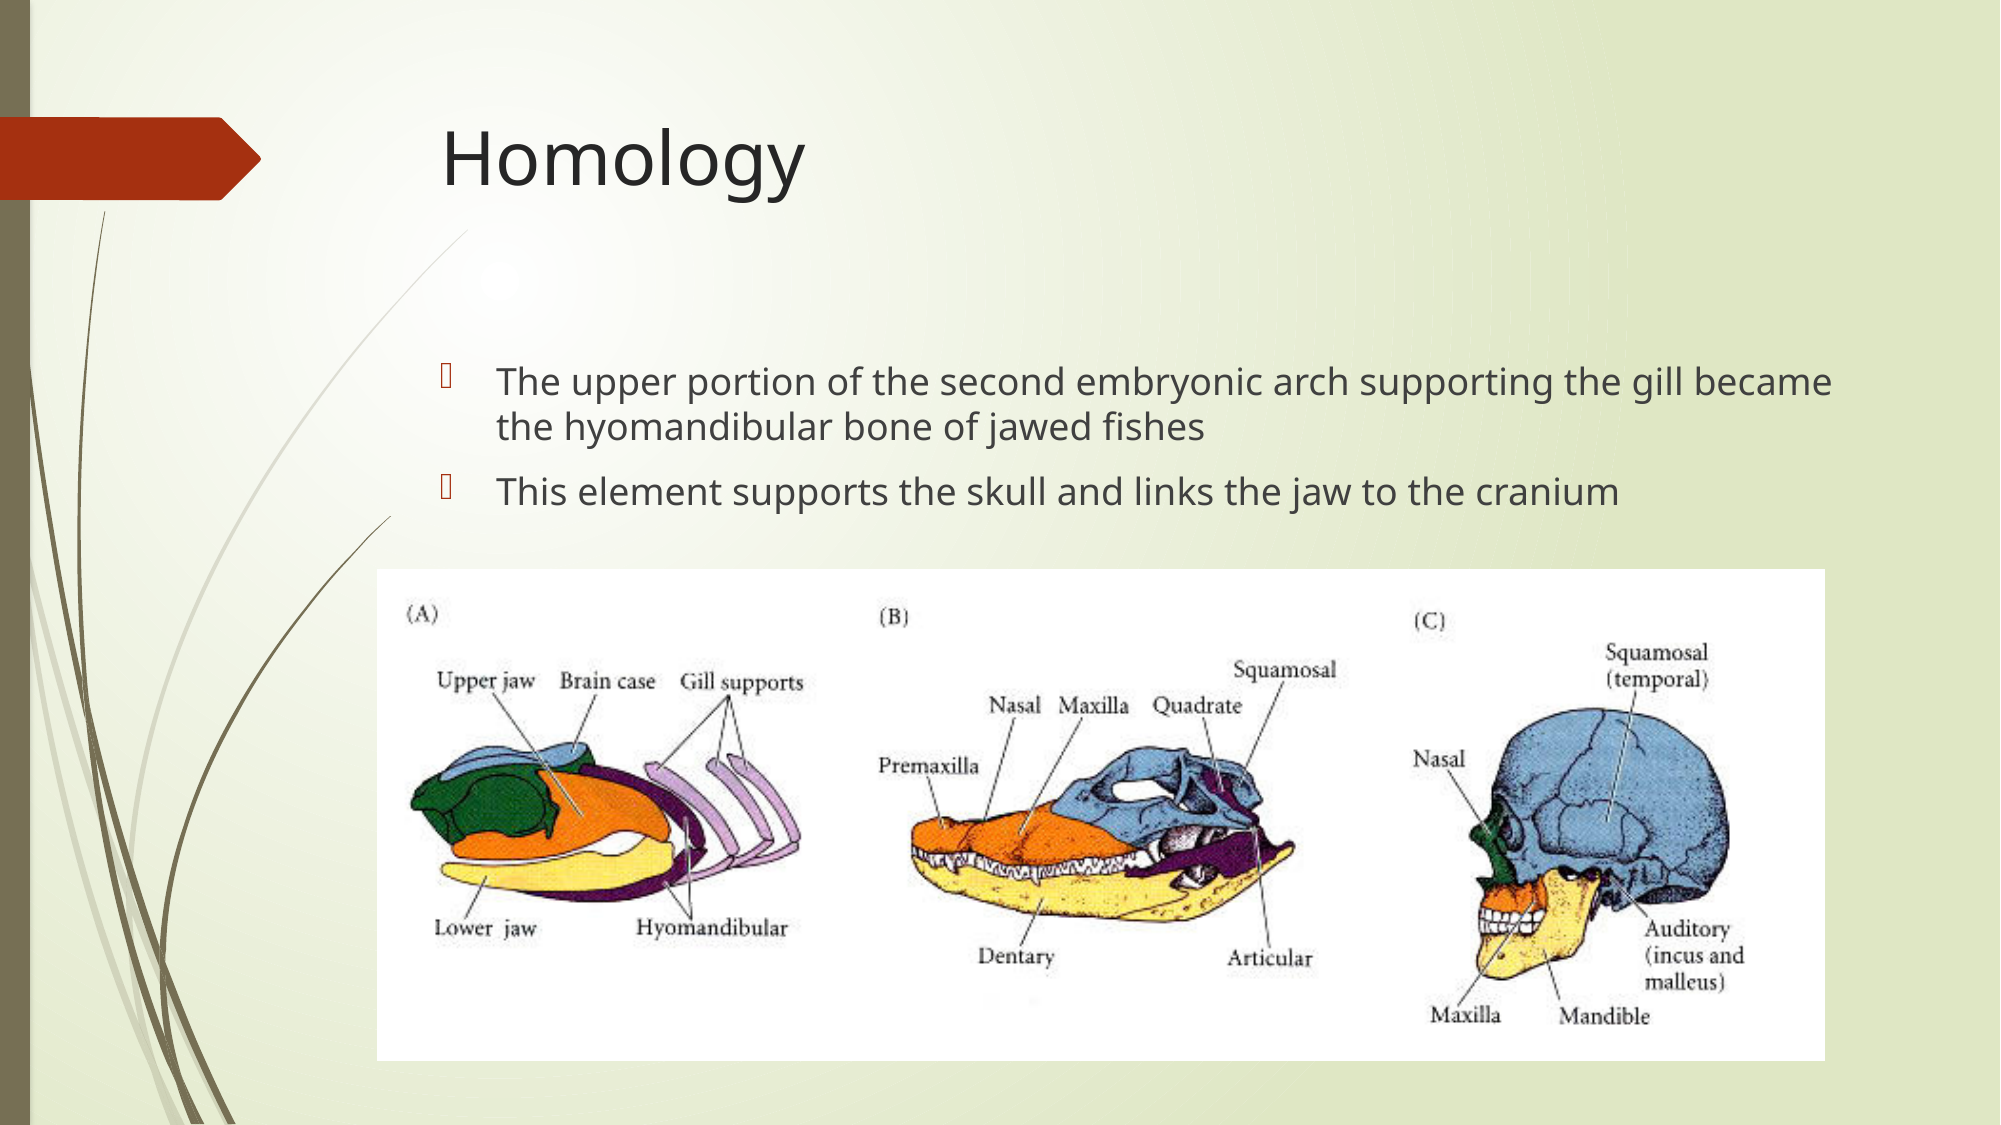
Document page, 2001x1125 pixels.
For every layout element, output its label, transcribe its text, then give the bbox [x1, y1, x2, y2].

list The upper portion of the second embryonic arch supporting the gill became the hyomandibular bone of jawed fishes This element supports the skull and links the jaw to the cranium [424, 350, 1888, 970]
picture [377, 569, 1825, 1061]
title Homology [425, 102, 1888, 313]
